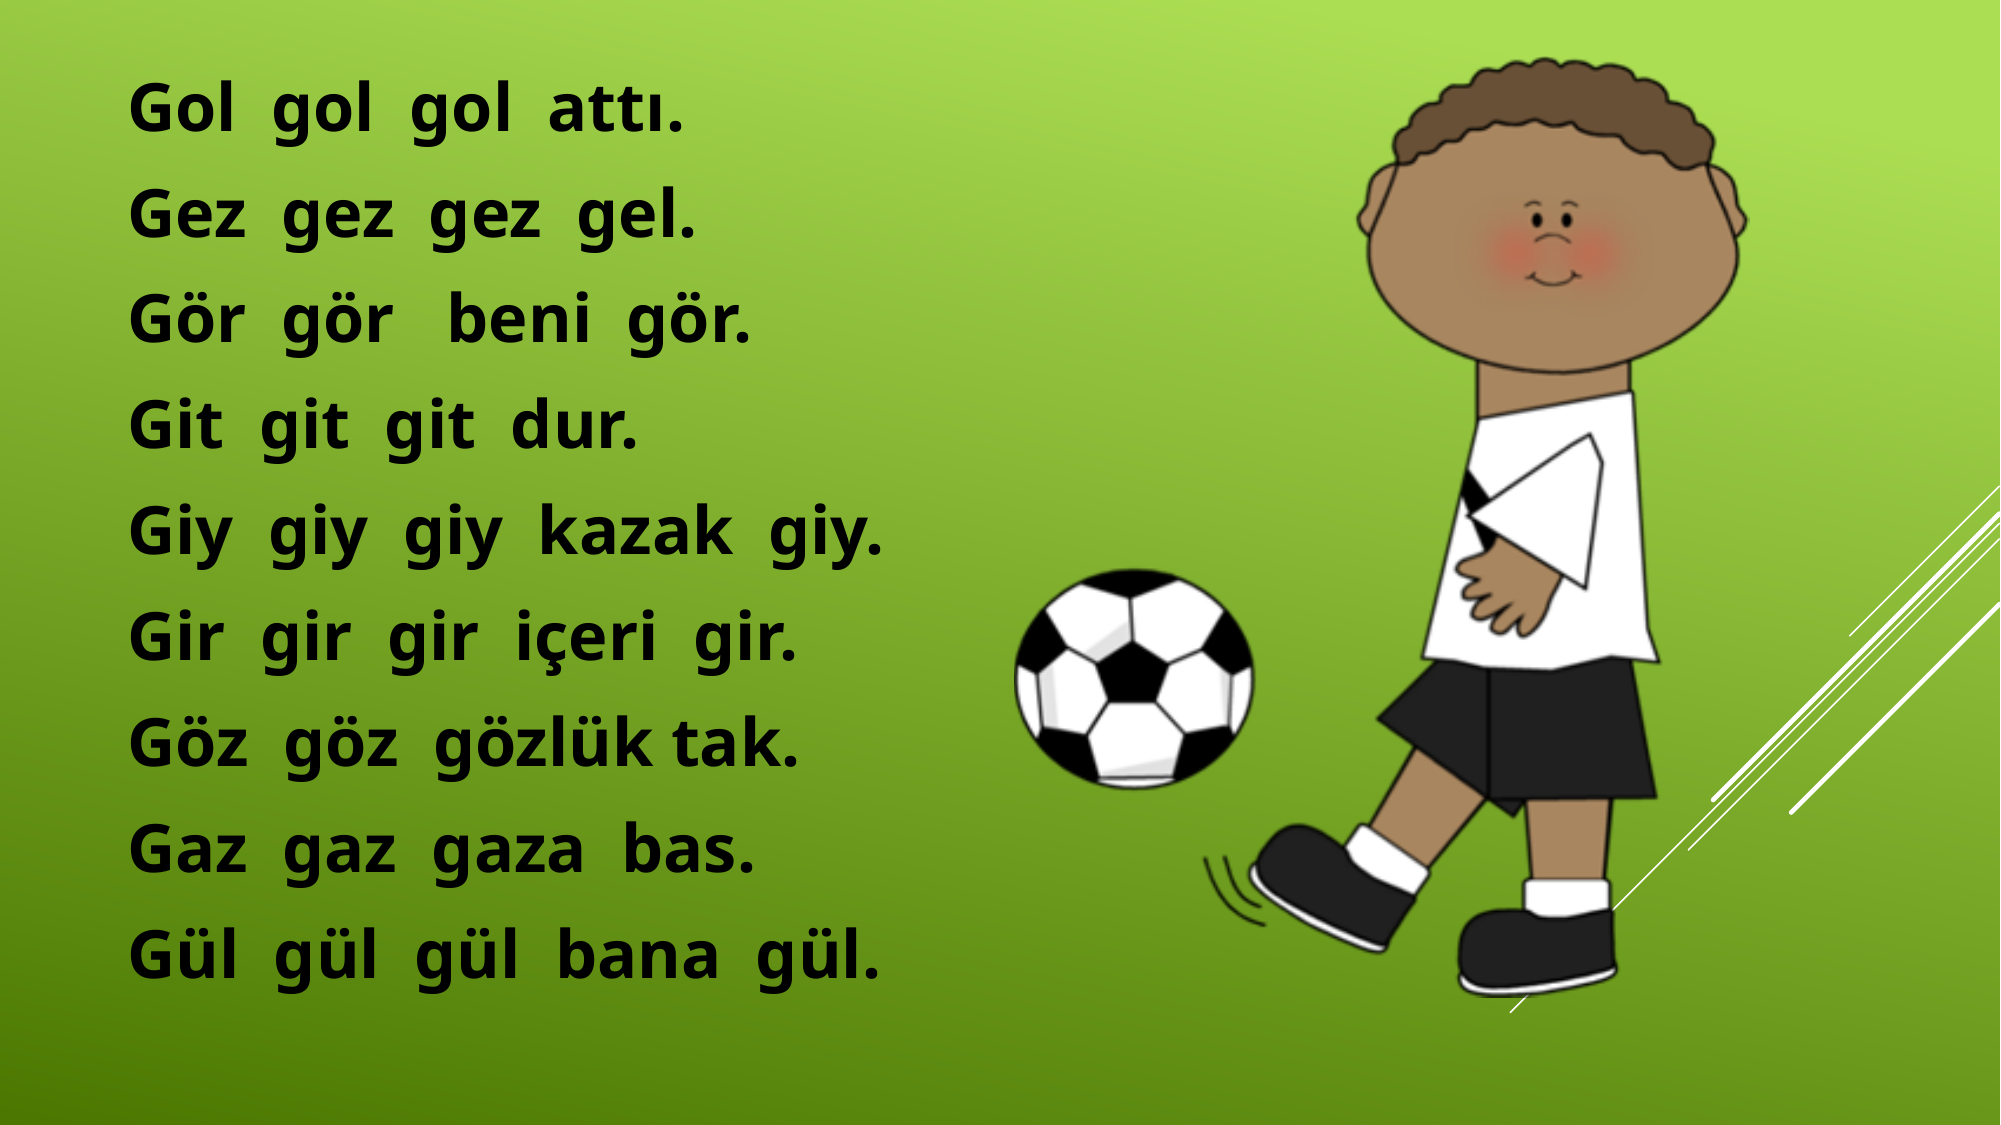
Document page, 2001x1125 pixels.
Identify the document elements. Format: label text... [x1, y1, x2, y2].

picture [1013, 56, 1751, 998]
list Gol gol gol attı. Gez gez gez gel. Gör gör beni gör. Git git git dur. Giy giy giy kazak giy. Gir gir gir içeri gir. Göz göz gözlük tak. Gaz gaz gaza bas. Gül gül gül bana gül. [112, 56, 1513, 1069]
